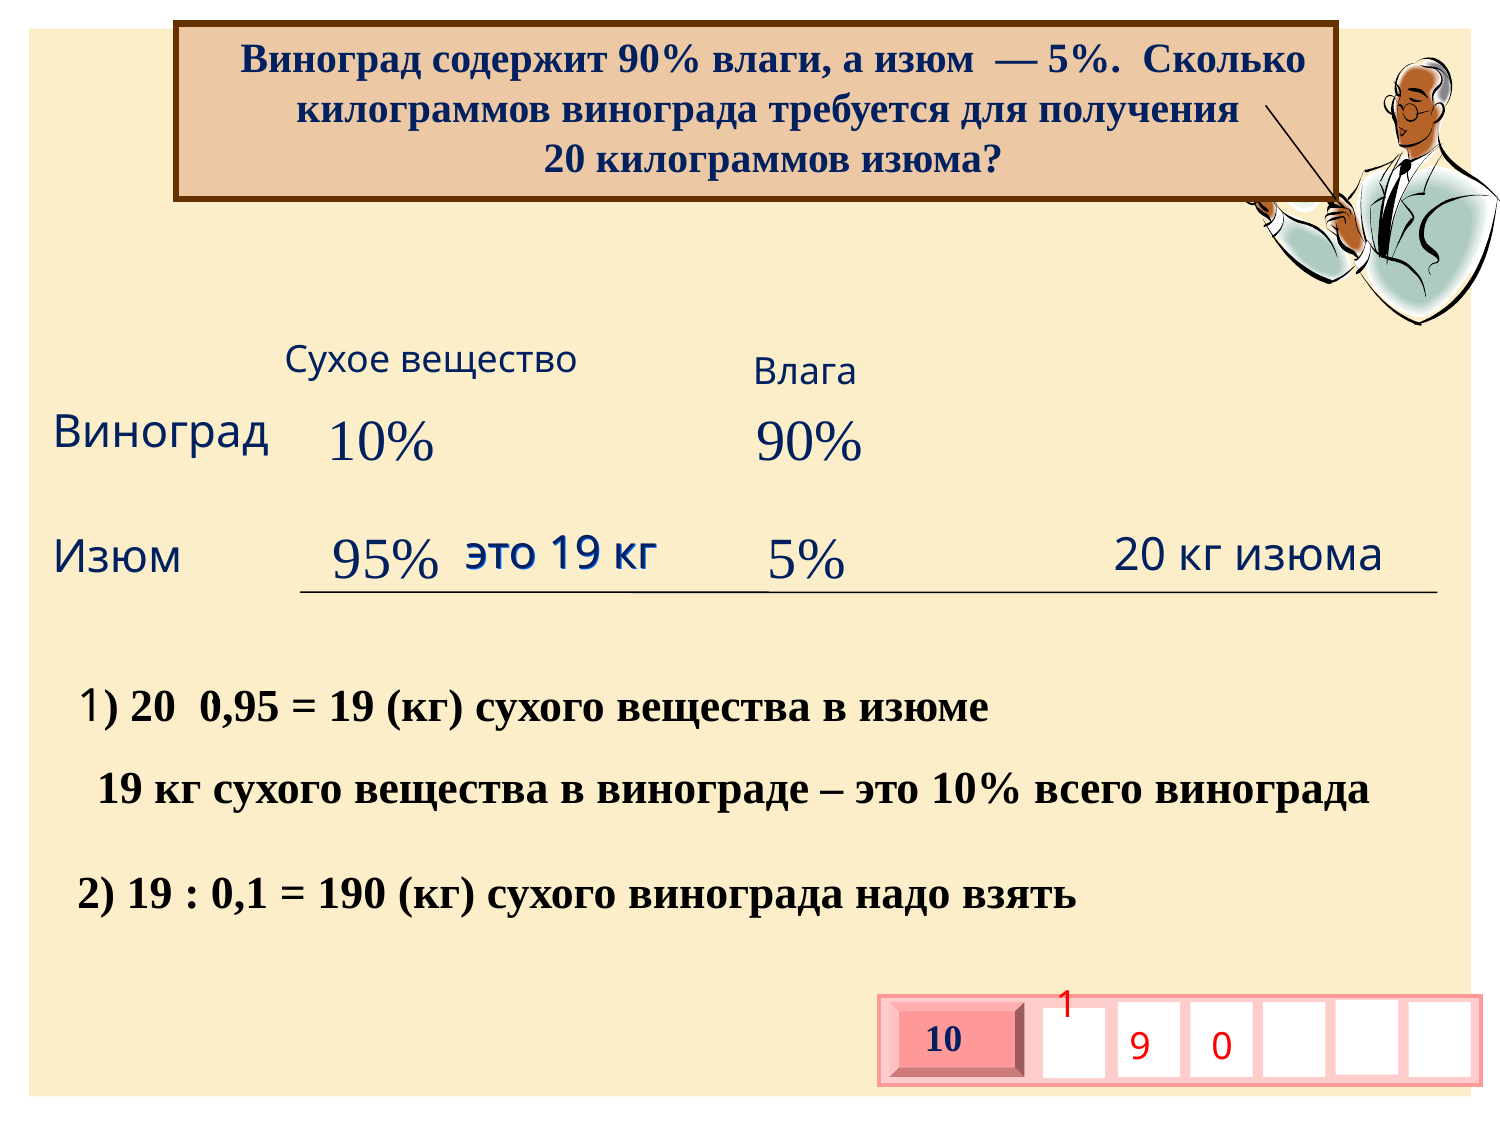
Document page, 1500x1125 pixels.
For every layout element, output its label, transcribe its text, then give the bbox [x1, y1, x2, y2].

text_box 10% [318, 394, 450, 480]
text_box Влага [738, 339, 889, 400]
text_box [62, 667, 1172, 739]
text_box 19 кг сухого вещества в винограде – это 10% всего винограда [82, 750, 1482, 820]
picture [1210, 23, 1500, 326]
text_box Сухое вещество [269, 328, 620, 388]
text_box Виноград содержит 90% влаги, а изюм — 5%. Сколько килограммов винограда требуется для получения 20 килограммов изюма? [210, 23, 1205, 189]
text_box 95% [318, 593, 464, 598]
text_box 2) 19 : 0,1 = 190 (кг) сухого винограда надо взять [62, 854, 1413, 925]
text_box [1253, 117, 1348, 188]
text_box 20 кг изюма [1098, 517, 1400, 588]
text_box это 19 кг [450, 515, 672, 586]
text_box [175, 23, 1204, 200]
text_box 95% [318, 513, 464, 592]
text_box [878, 972, 1482, 1090]
text_box 5% [753, 513, 880, 592]
text_box 90% [741, 400, 879, 480]
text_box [37, 394, 313, 590]
text_box 5% [753, 593, 880, 598]
